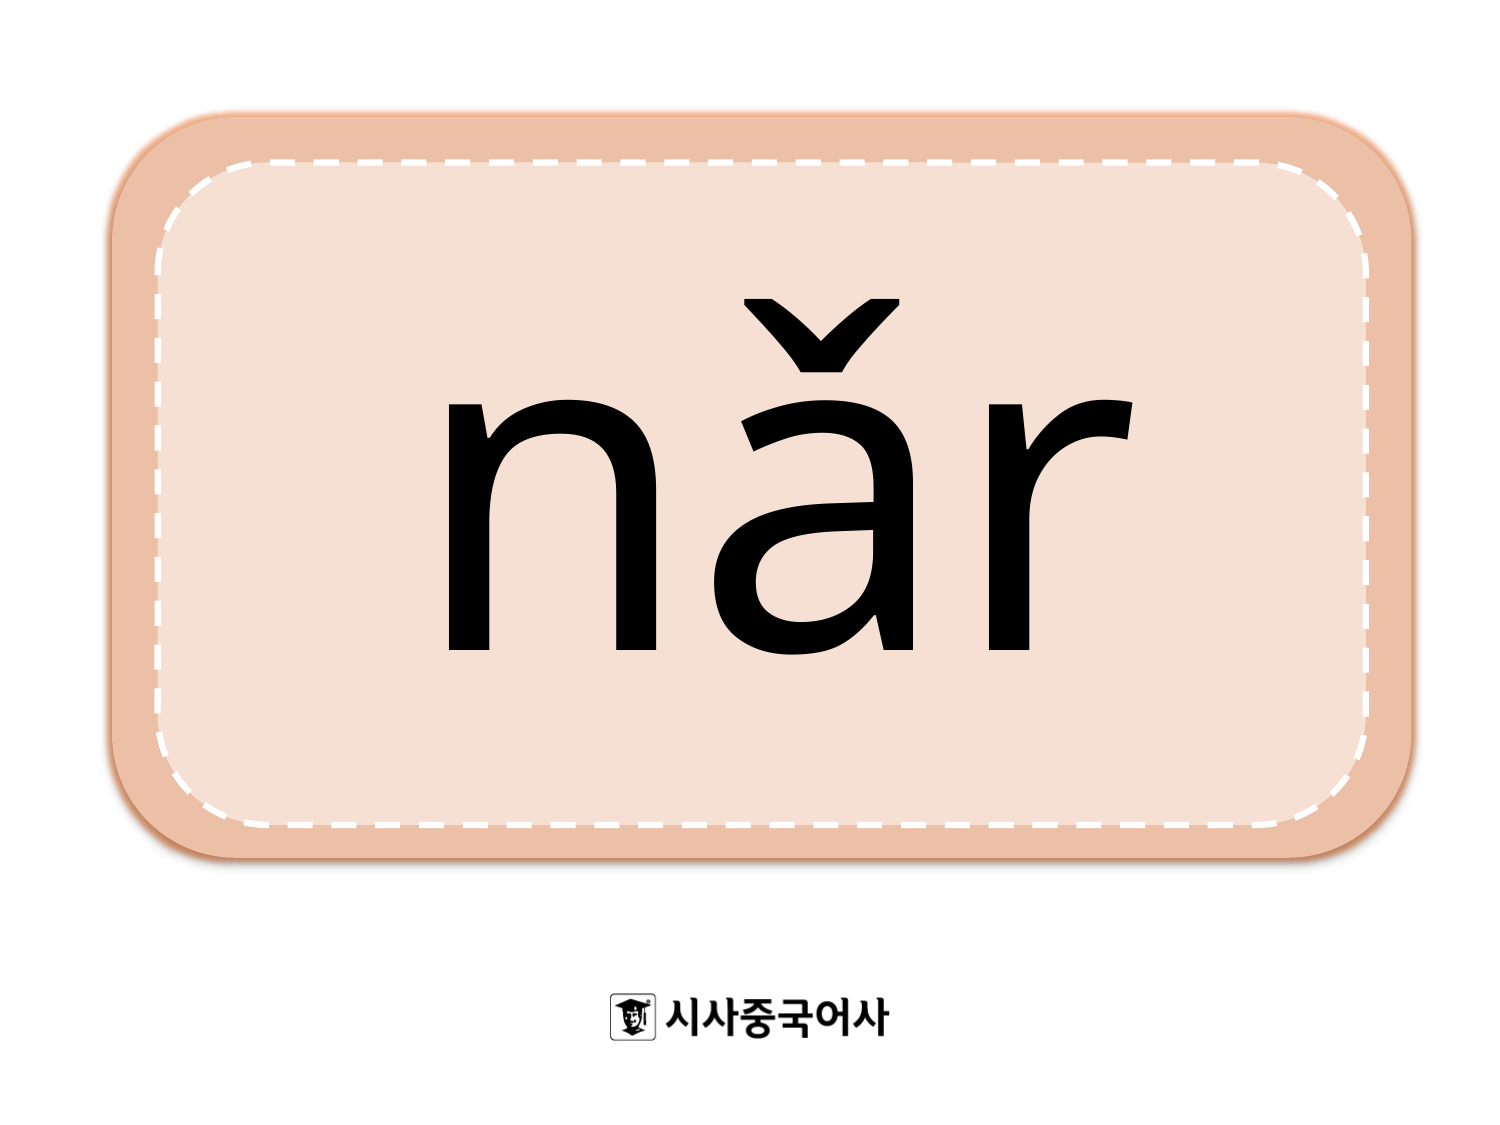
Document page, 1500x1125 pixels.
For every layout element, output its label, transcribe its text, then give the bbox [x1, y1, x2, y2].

picture [602, 987, 898, 1047]
text_box nǎr [171, 136, 1380, 799]
